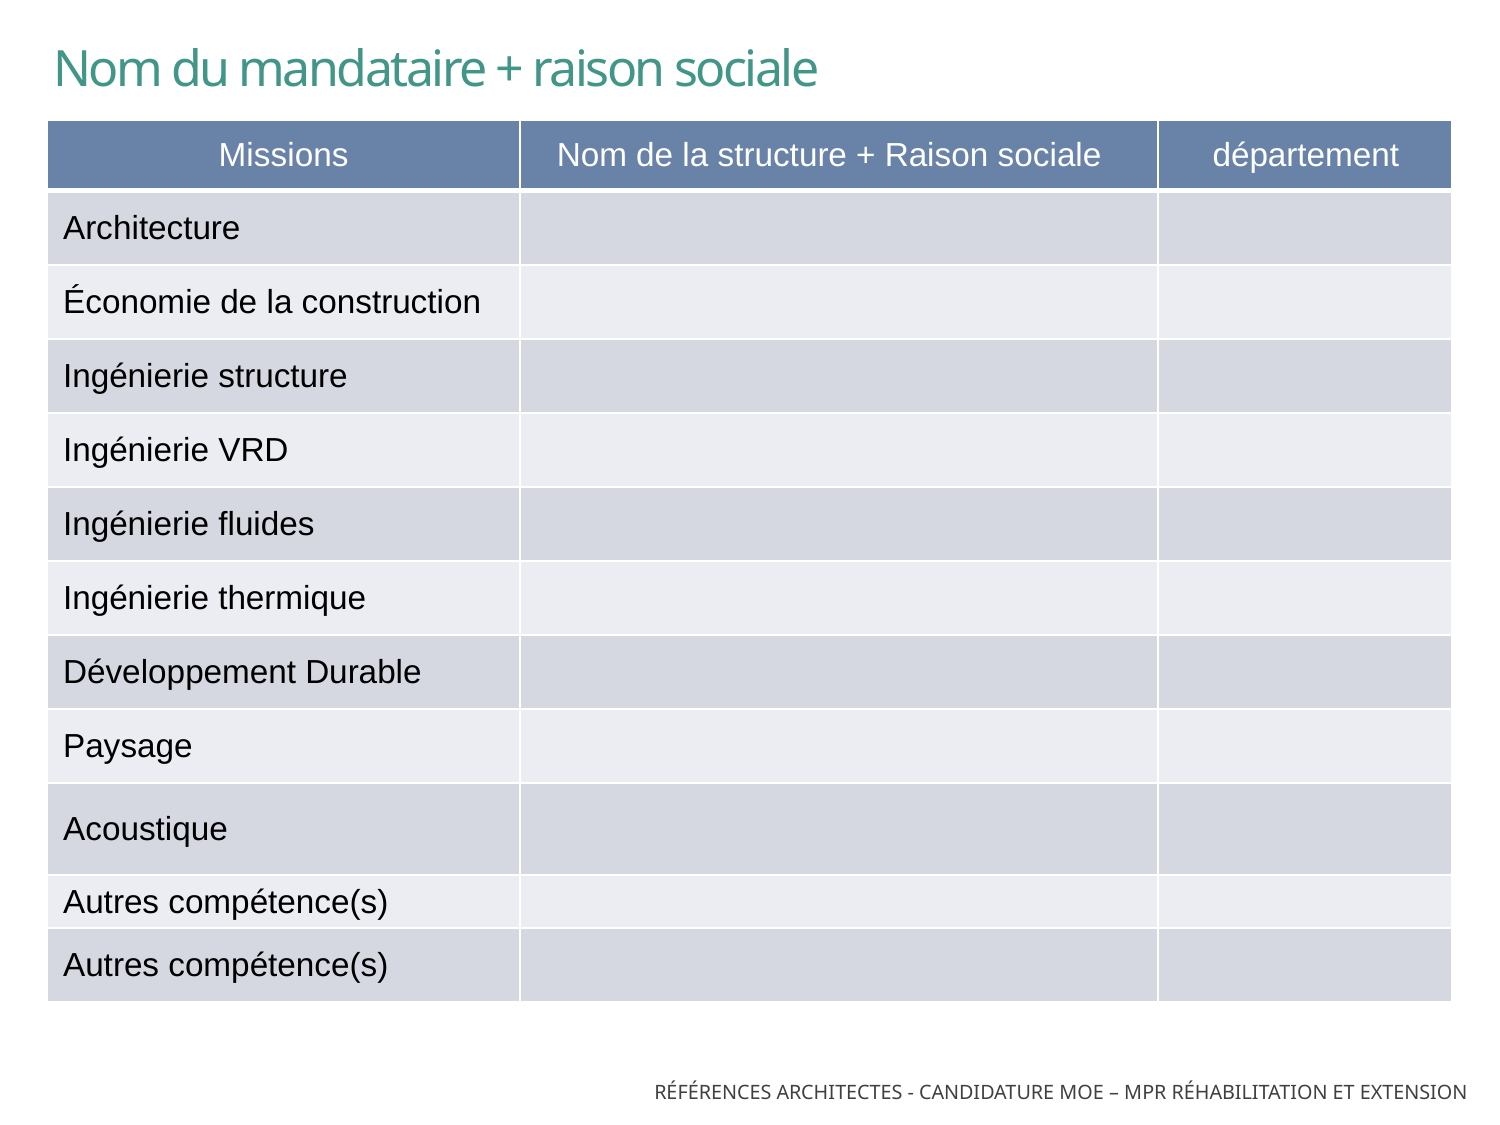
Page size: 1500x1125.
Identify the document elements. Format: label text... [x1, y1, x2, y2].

table_header Nom de la structure + Raison sociale [521, 121, 1157, 188]
table_cell [521, 929, 1157, 1001]
table_cell [1159, 710, 1451, 782]
table_cell Ingénierie thermique [48, 562, 519, 634]
table_cell [521, 636, 1157, 708]
table_cell [521, 488, 1157, 560]
table_cell [1159, 340, 1451, 412]
table_cell [1159, 414, 1451, 486]
table_cell [1159, 784, 1451, 874]
table_cell [521, 266, 1157, 338]
table_cell [1159, 193, 1451, 264]
table_header Missions [48, 121, 519, 188]
table_cell Autres compétence(s) [48, 929, 519, 1001]
table_cell [1159, 636, 1451, 708]
table_cell Paysage [48, 710, 519, 782]
table_cell [521, 193, 1157, 264]
table_header département [1159, 121, 1451, 188]
table_cell Ingénierie structure [48, 340, 519, 412]
footer Références architectes - Candidature MOE – MPR Réhabilitation ET Extension [458, 1061, 1500, 1122]
table_cell Économie de la construction [48, 266, 519, 338]
table_cell Ingénierie fluides [48, 488, 519, 560]
table_cell [521, 876, 1157, 927]
table_cell Développement Durable [48, 636, 519, 708]
table_cell [521, 414, 1157, 486]
table_cell Acoustique [48, 784, 519, 874]
table_cell [1159, 266, 1451, 338]
table_cell [521, 784, 1157, 874]
table_cell [521, 340, 1157, 412]
table_cell [1159, 562, 1451, 634]
table_cell [1159, 876, 1451, 927]
table_cell Architecture [48, 193, 519, 264]
table_cell [1159, 488, 1451, 560]
table_cell [521, 562, 1157, 634]
table_cell [521, 710, 1157, 782]
table_cell Autres compétence(s) [48, 876, 519, 927]
text_box Nom du mandataire + raison sociale [41, 30, 1447, 110]
table_cell [1159, 929, 1451, 1001]
table_cell Ingénierie VRD [48, 414, 519, 486]
